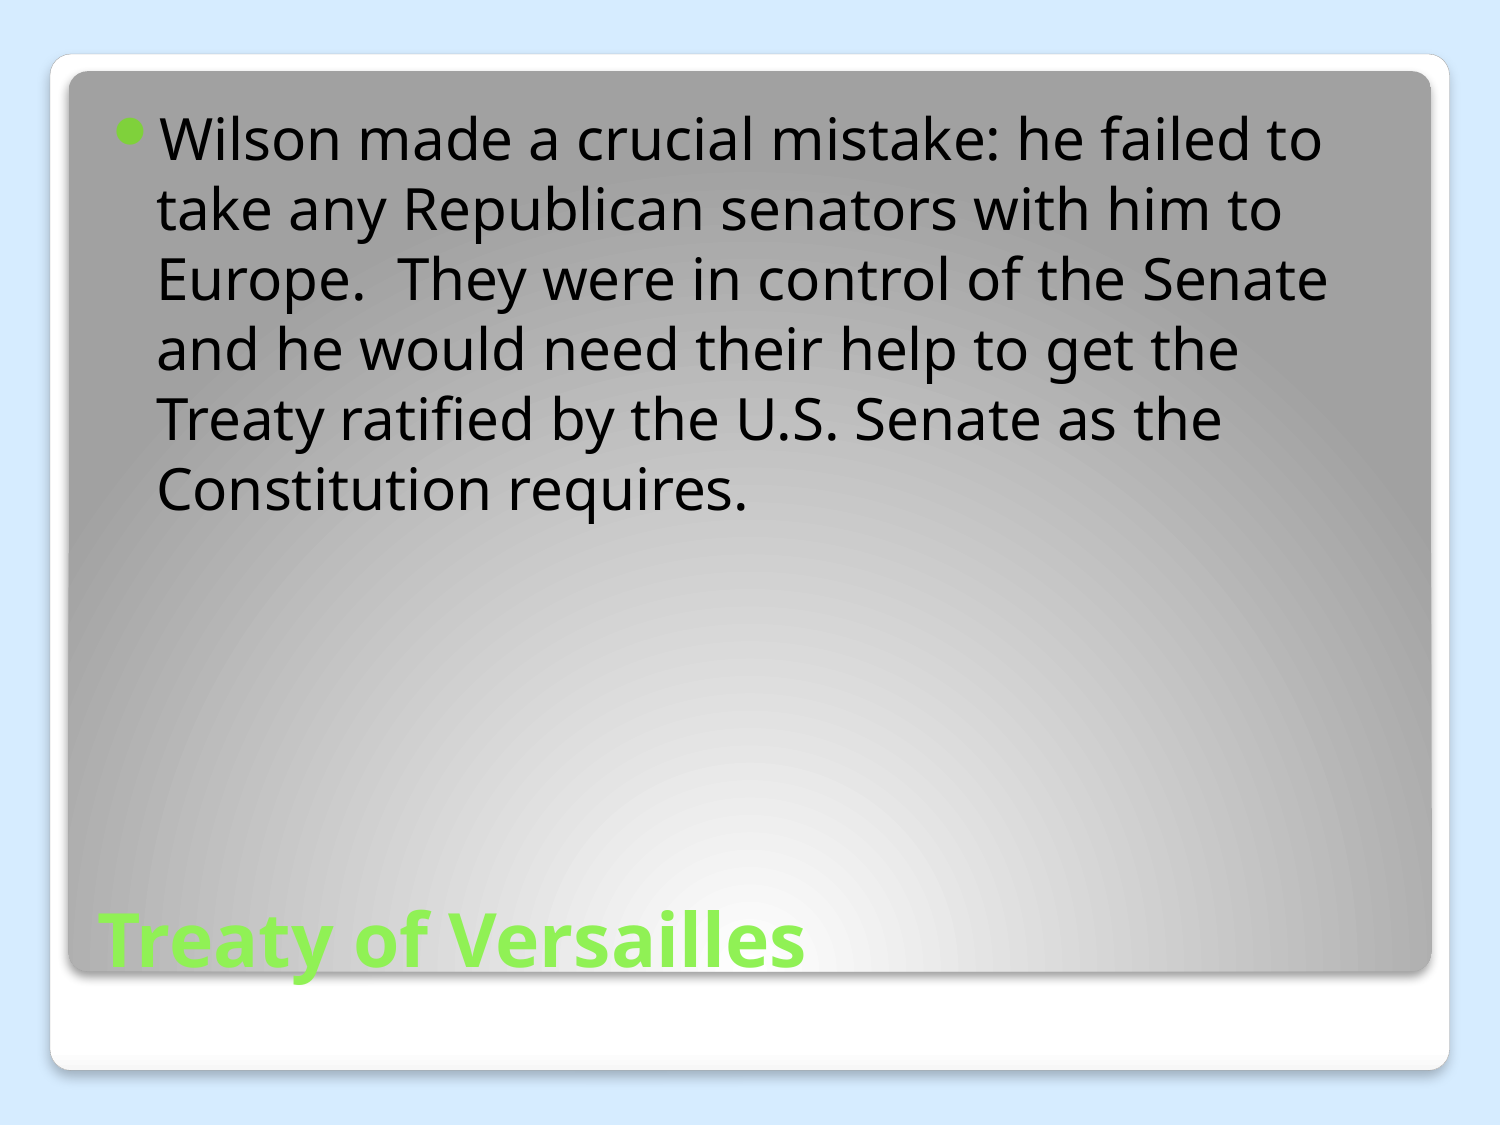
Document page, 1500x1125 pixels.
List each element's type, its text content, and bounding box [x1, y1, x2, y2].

title Treaty of Versailles [82, 817, 1425, 990]
list Wilson made a crucial mistake: he failed to take any Republican senators with him to Europe. They were in control of the Senate and he would need their help to get the Treaty ratified by the U.S. Senate as the Constitution requires. [82, 86, 1425, 774]
